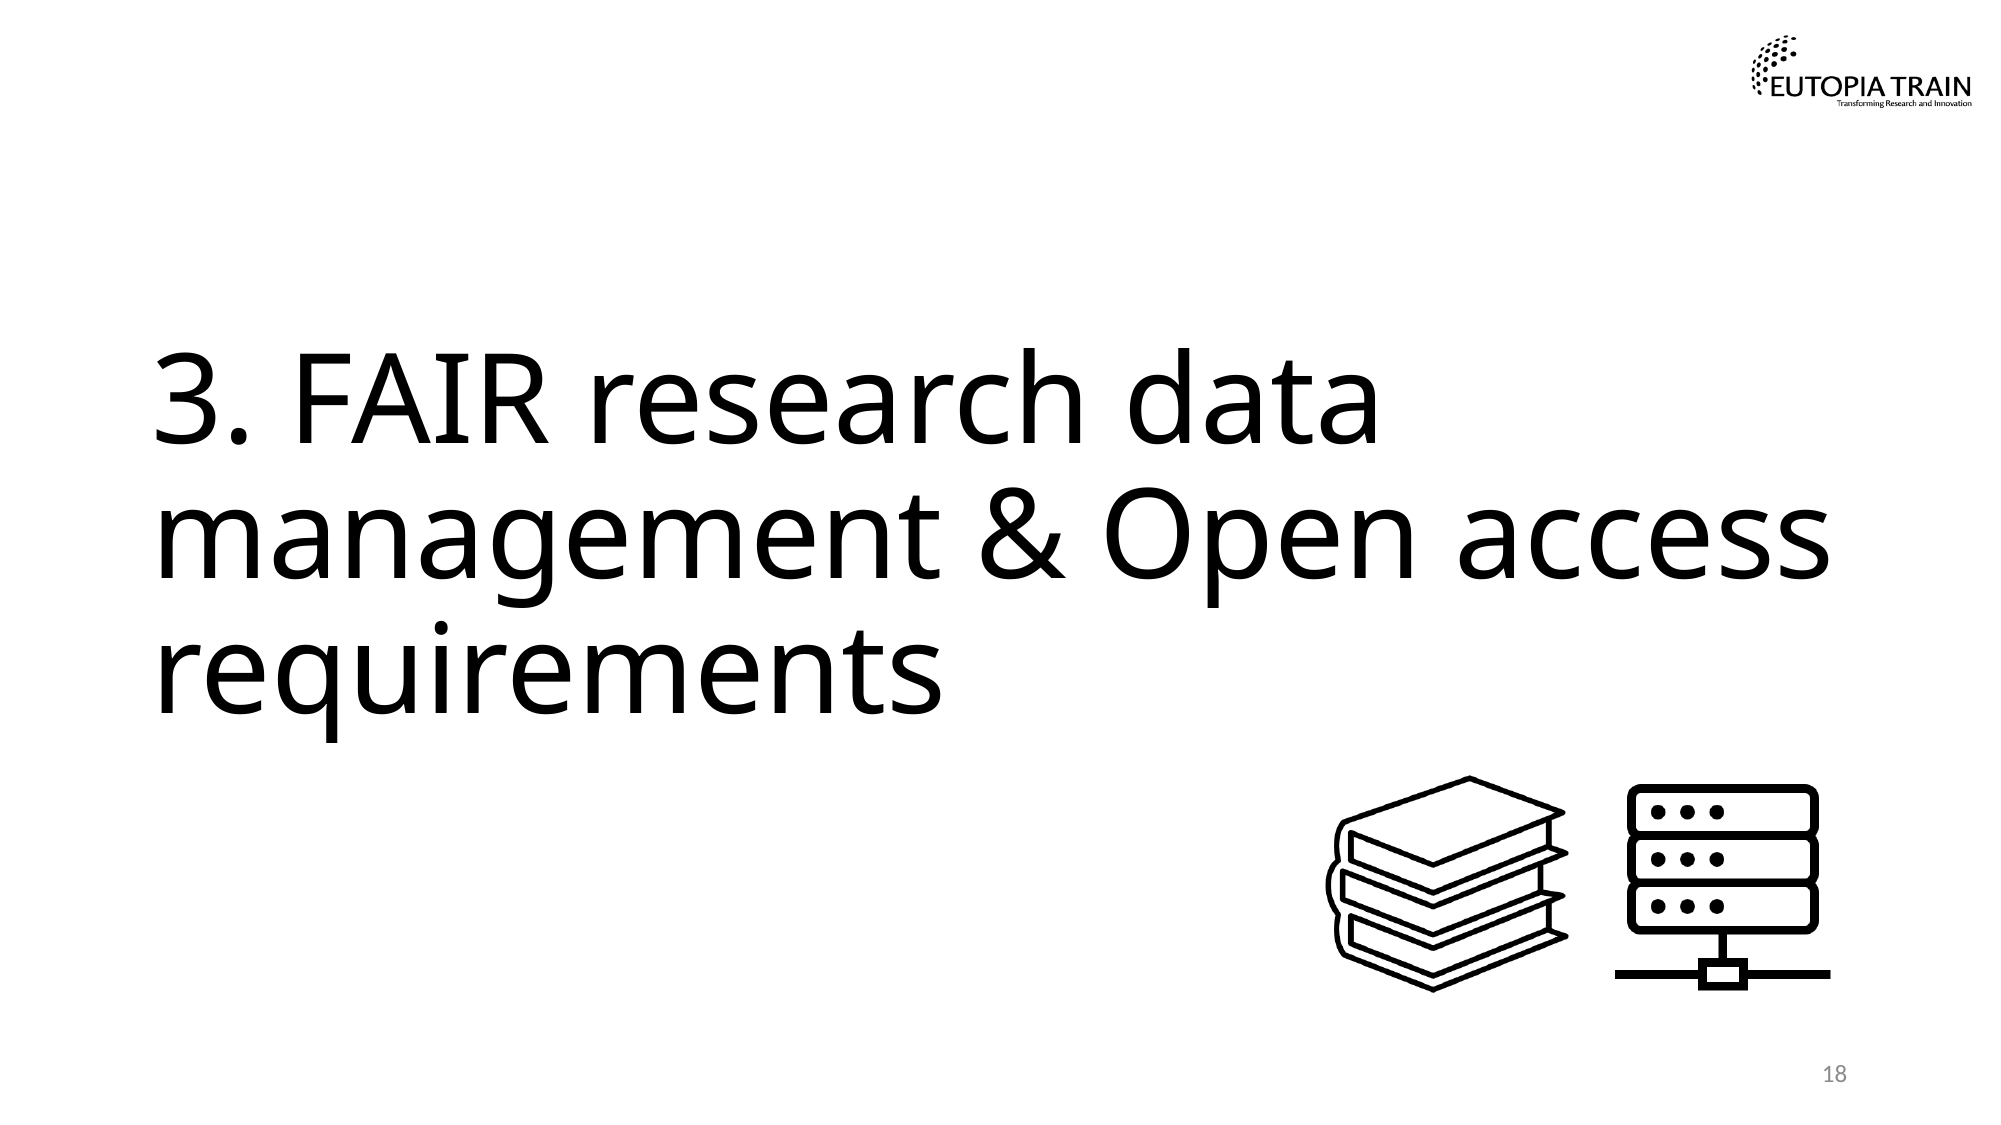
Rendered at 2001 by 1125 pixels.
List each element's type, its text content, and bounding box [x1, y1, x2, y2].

slide_number 18 [1412, 1042, 1863, 1103]
picture [1749, 31, 1976, 111]
title 3. FAIR research data management & Open access requirements [136, 280, 1862, 749]
picture [1316, 744, 1864, 1027]
